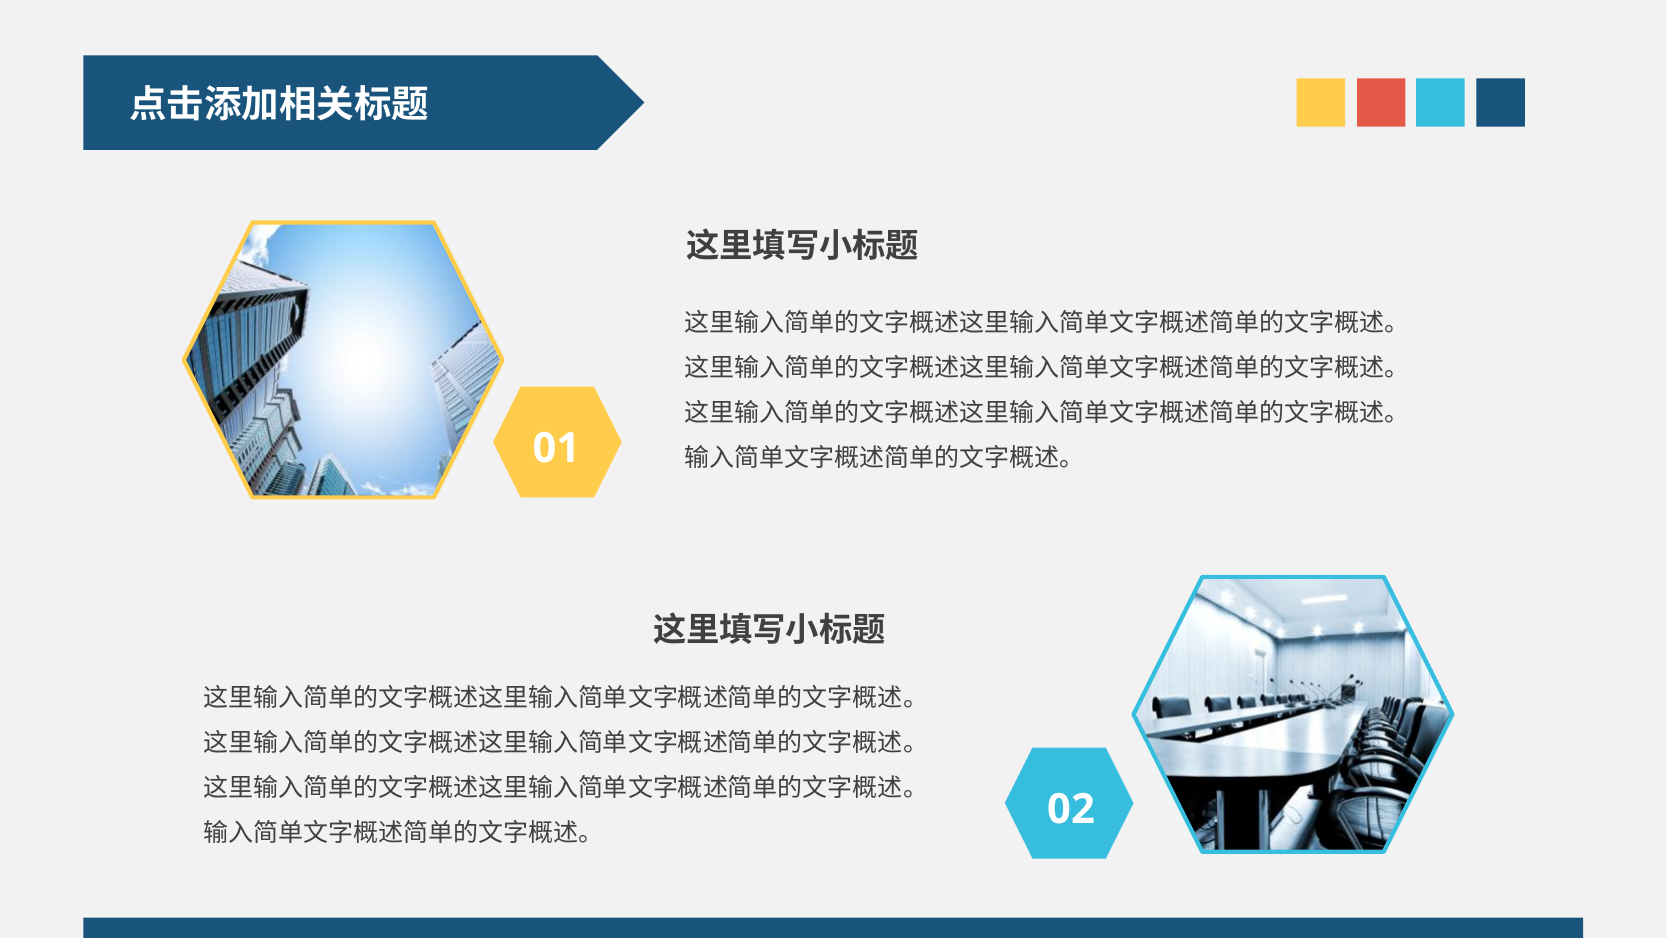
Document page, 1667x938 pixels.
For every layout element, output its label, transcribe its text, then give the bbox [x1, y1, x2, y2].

text_box [81, 915, 1585, 938]
text_box [1474, 76, 1527, 129]
text_box 这里输入简单的文字概述这里输入简单文字概述简单的文字概述。 这里输入简单的文字概述这里输入简单文字概述简单的文字概述。 这里输入简单的文字概述这里输入简单文字概述简单的文字概述。 输入简单文字概述简单的文字概述。 [664, 281, 1460, 482]
text_box [1002, 745, 1136, 861]
text_box 这里填写小标题 [522, 604, 906, 658]
text_box 这里输入简单的文字概述这里输入简单文字概述简单的文字概述。 这里输入简单的文字概述这里输入简单文字概述简单的文字概述。 这里输入简单的文字概述这里输入简单文字概述简单的文字概述。 输入简单文字概述简单的文字概述。 [183, 656, 979, 857]
text_box [81, 53, 647, 152]
text_box [1355, 76, 1408, 129]
text_box 这里填写小标题 [666, 220, 1050, 275]
text_box [1414, 76, 1467, 129]
text_box 01 [517, 413, 596, 479]
text_box [181, 220, 505, 500]
text_box [1295, 76, 1347, 129]
text_box [1131, 574, 1455, 854]
text_box 02 [1032, 774, 1110, 840]
text_box 点击添加相关标题 [114, 72, 445, 132]
text_box [491, 384, 624, 500]
